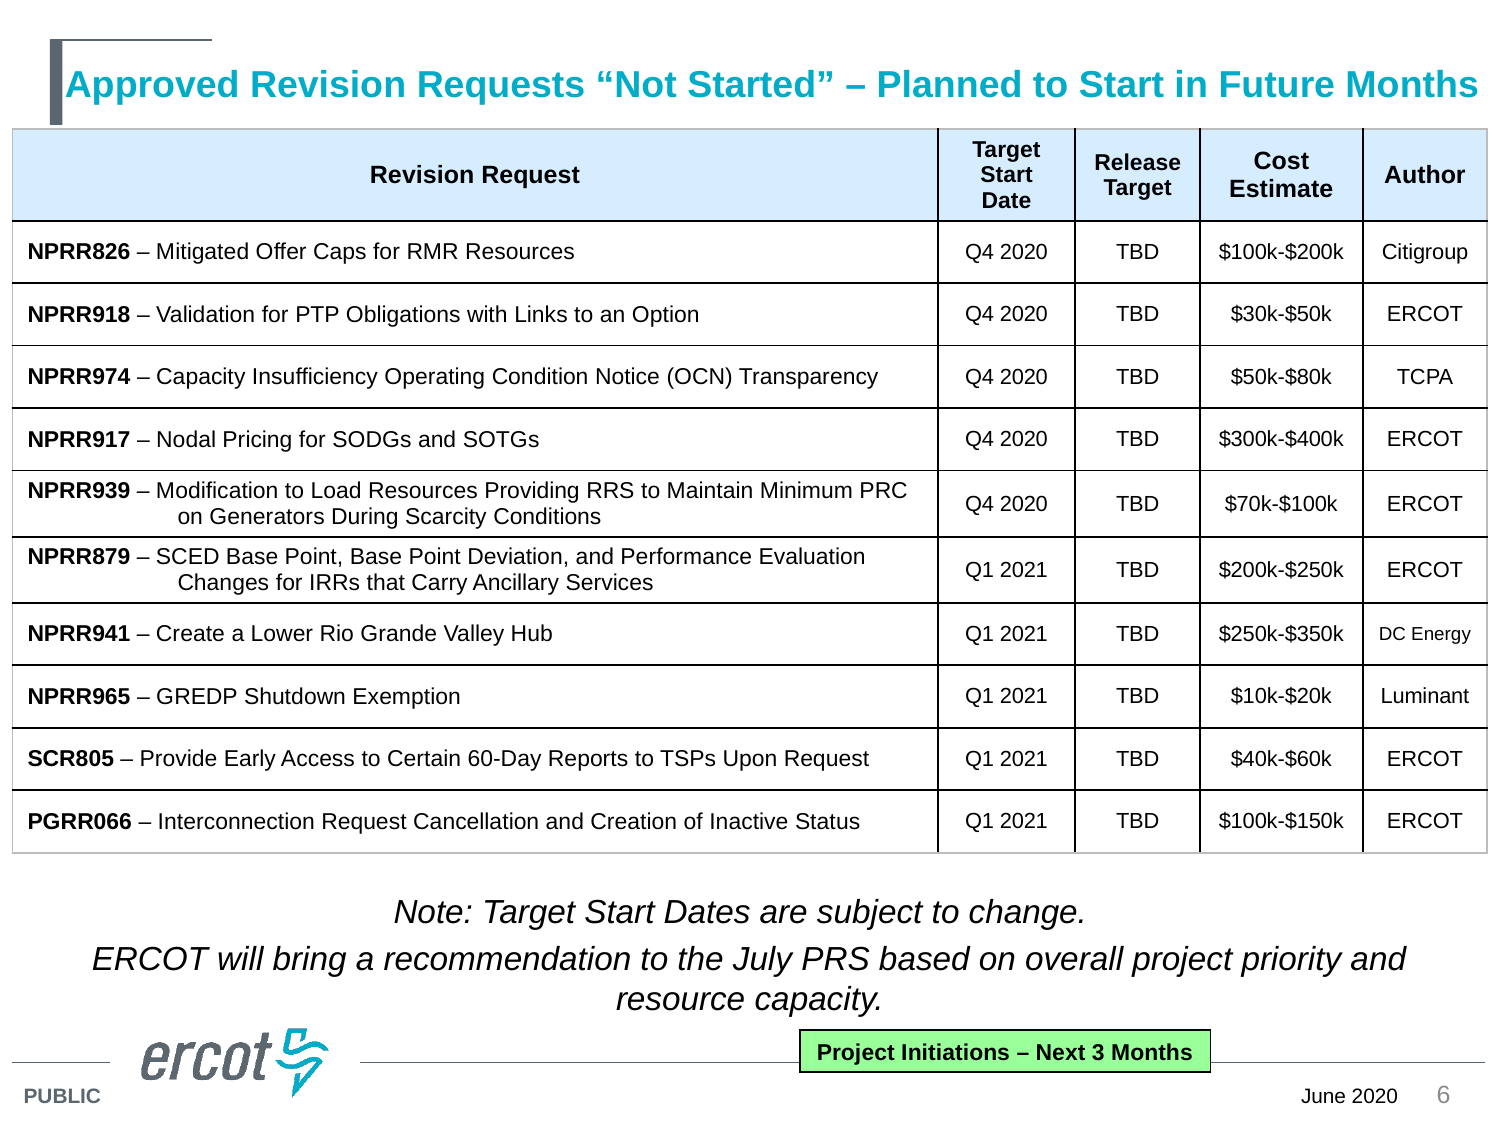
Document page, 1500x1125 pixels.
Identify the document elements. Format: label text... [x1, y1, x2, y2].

table_header Revision Request [13, 130, 937, 220]
table_header Target Start Date [939, 130, 1074, 220]
table_cell TBD [1076, 222, 1199, 282]
table_cell DC Energy [1364, 604, 1486, 664]
table_cell TBD [1076, 729, 1199, 789]
table_cell NPRR941 – Create a Lower Rio Grande Valley Hub [13, 604, 937, 664]
table_cell TBD [1076, 284, 1199, 345]
table_cell Citigroup [1364, 222, 1486, 282]
table_header Author [1364, 130, 1486, 220]
table_cell TBD [1076, 471, 1199, 536]
table_cell TBD [1076, 791, 1199, 852]
table_cell NPRR826 – Mitigated Offer Caps for RMR Resources [13, 222, 937, 282]
table_cell Q4 2020 [939, 409, 1074, 470]
table_cell Q1 2021 [939, 604, 1074, 664]
table_cell NPRR965 – GREDP Shutdown Exemption [13, 666, 937, 727]
table_cell PGRR066 – Interconnection Request Cancellation and Creation of Inactive Status [13, 791, 937, 852]
table_cell Q4 2020 [939, 471, 1074, 536]
table_header Cost Estimate [1201, 130, 1362, 220]
table_cell $40k-$60k [1201, 729, 1362, 789]
table_cell ERCOT [1364, 538, 1486, 602]
table_cell $200k-$250k [1201, 538, 1362, 602]
table_header Release Target [1076, 130, 1199, 220]
table_cell $250k-$350k [1201, 604, 1362, 664]
title Approved Revision Requests “Not Started” – Planned to Start in Future Months [50, 52, 1500, 125]
table_cell NPRR917 – Nodal Pricing for SODGs and SOTGs [13, 409, 937, 470]
table_cell Q4 2020 [939, 346, 1074, 407]
table_cell ERCOT [1364, 409, 1486, 470]
table_cell $100k-$200k [1201, 222, 1362, 282]
table_cell Q4 2020 [939, 284, 1074, 345]
text_box Project Initiations – Next 3 Months [800, 1029, 1211, 1073]
table_cell TBD [1076, 604, 1199, 664]
table_cell $10k-$20k [1201, 666, 1362, 727]
list Note: Target Start Dates are subject to change. ERCOT will bring a recommendation to the July PRS based on overall project priority and resource capacity. [37, 882, 1463, 1024]
table_cell Q1 2021 [939, 538, 1074, 602]
slide_number 6 [1412, 1076, 1475, 1112]
table_cell $50k-$80k [1201, 346, 1362, 407]
table_cell TBD [1076, 409, 1199, 470]
picture [137, 1024, 332, 1100]
table_cell Q1 2021 [939, 666, 1074, 727]
table_cell $30k-$50k [1201, 284, 1362, 345]
table_cell NPRR879 – SCED Base Point, Base Point Deviation, and Performance Evaluation Changes for IRRs that Carry Ancillary Services [13, 538, 937, 602]
table_cell SCR805 – Provide Early Access to Certain 60-Day Reports to TSPs Upon Request [13, 729, 937, 789]
table_cell ERCOT [1364, 471, 1486, 536]
table_cell $70k-$100k [1201, 471, 1362, 536]
table_cell Luminant [1364, 666, 1486, 727]
table_cell $100k-$150k [1201, 791, 1362, 852]
table_cell TBD [1076, 346, 1199, 407]
table_cell Q4 2020 [939, 222, 1074, 282]
table_cell TBD [1076, 538, 1199, 602]
table_cell $300k-$400k [1201, 409, 1362, 470]
table_cell ERCOT [1364, 284, 1486, 345]
table_cell Q1 2021 [939, 791, 1074, 852]
table_cell NPRR918 – Validation for PTP Obligations with Links to an Option [13, 284, 937, 345]
table_cell ERCOT [1364, 729, 1486, 789]
table_cell NPRR939 – Modification to Load Resources Providing RRS to Maintain Minimum PRC on Generators During Scarcity Conditions [13, 471, 937, 536]
table_cell TBD [1076, 666, 1199, 727]
table_cell ERCOT [1364, 791, 1486, 852]
table_cell NPRR974 – Capacity Insufficiency Operating Condition Notice (OCN) Transparency [13, 346, 937, 407]
table_cell Q1 2021 [939, 729, 1074, 789]
table_cell TCPA [1364, 346, 1486, 407]
